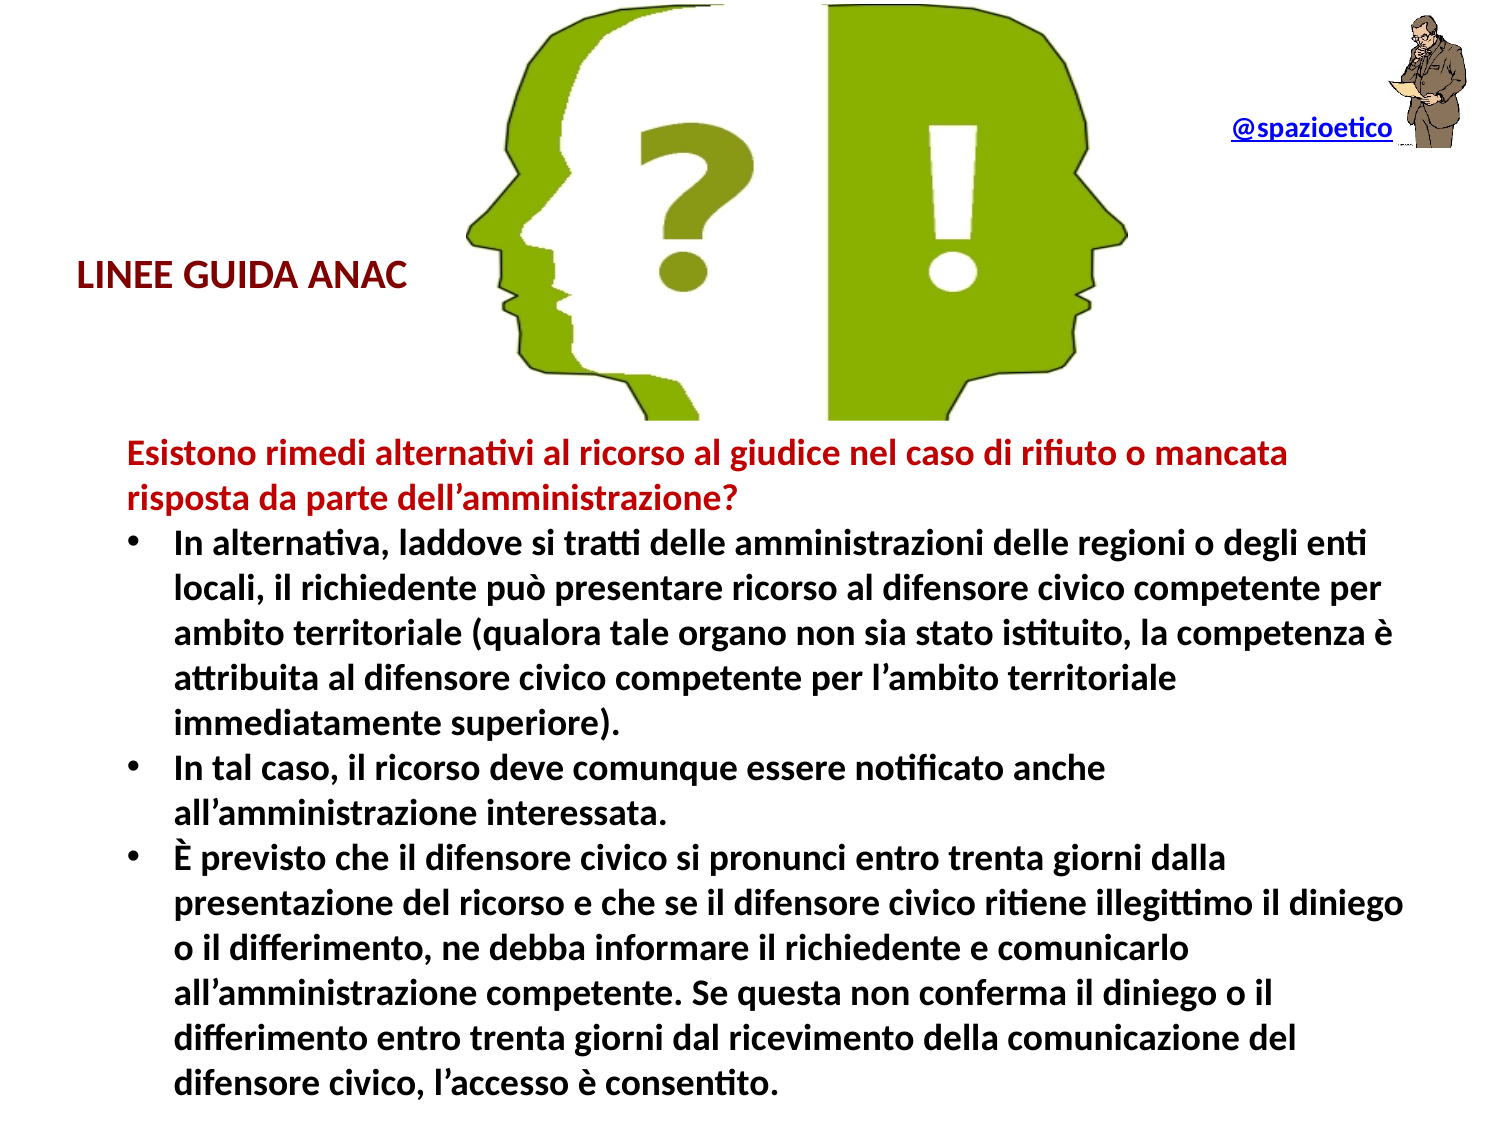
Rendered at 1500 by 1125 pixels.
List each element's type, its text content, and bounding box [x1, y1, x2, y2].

picture [466, 4, 1129, 462]
text_box Esistono rimedi alternativi al ricorso al giudice nel caso di rifiuto o mancata risposta da parte dell’amministrazione? In alternativa, laddove si tratti delle amministrazioni delle regioni o degli enti locali, il richiedente può presentare ricorso al difensore civico competente per ambito territoriale (qualora tale organo non sia stato istituito, la competenza è attribuita al difensore civico competente per l’ambito territoriale immediatamente superiore). In tal caso, il ricorso deve comunque essere notificato anche all’amministrazione interessata. È previsto che il difensore civico si pronunci entro trenta giorni dalla presentazione del ricorso e che se il difensore civico ritiene illegittimo il diniego o il differimento, ne debba informare il richiedente e comunicarlo all’amministrazione competente. Se questa non conferma il diniego o il differimento entro trenta giorni dal ricevimento della comunicazione del difensore civico, l’accesso è consentito. [112, 420, 1424, 1111]
text_box LINEE GUIDA ANAC [17, 239, 461, 304]
picture [1372, 7, 1488, 148]
